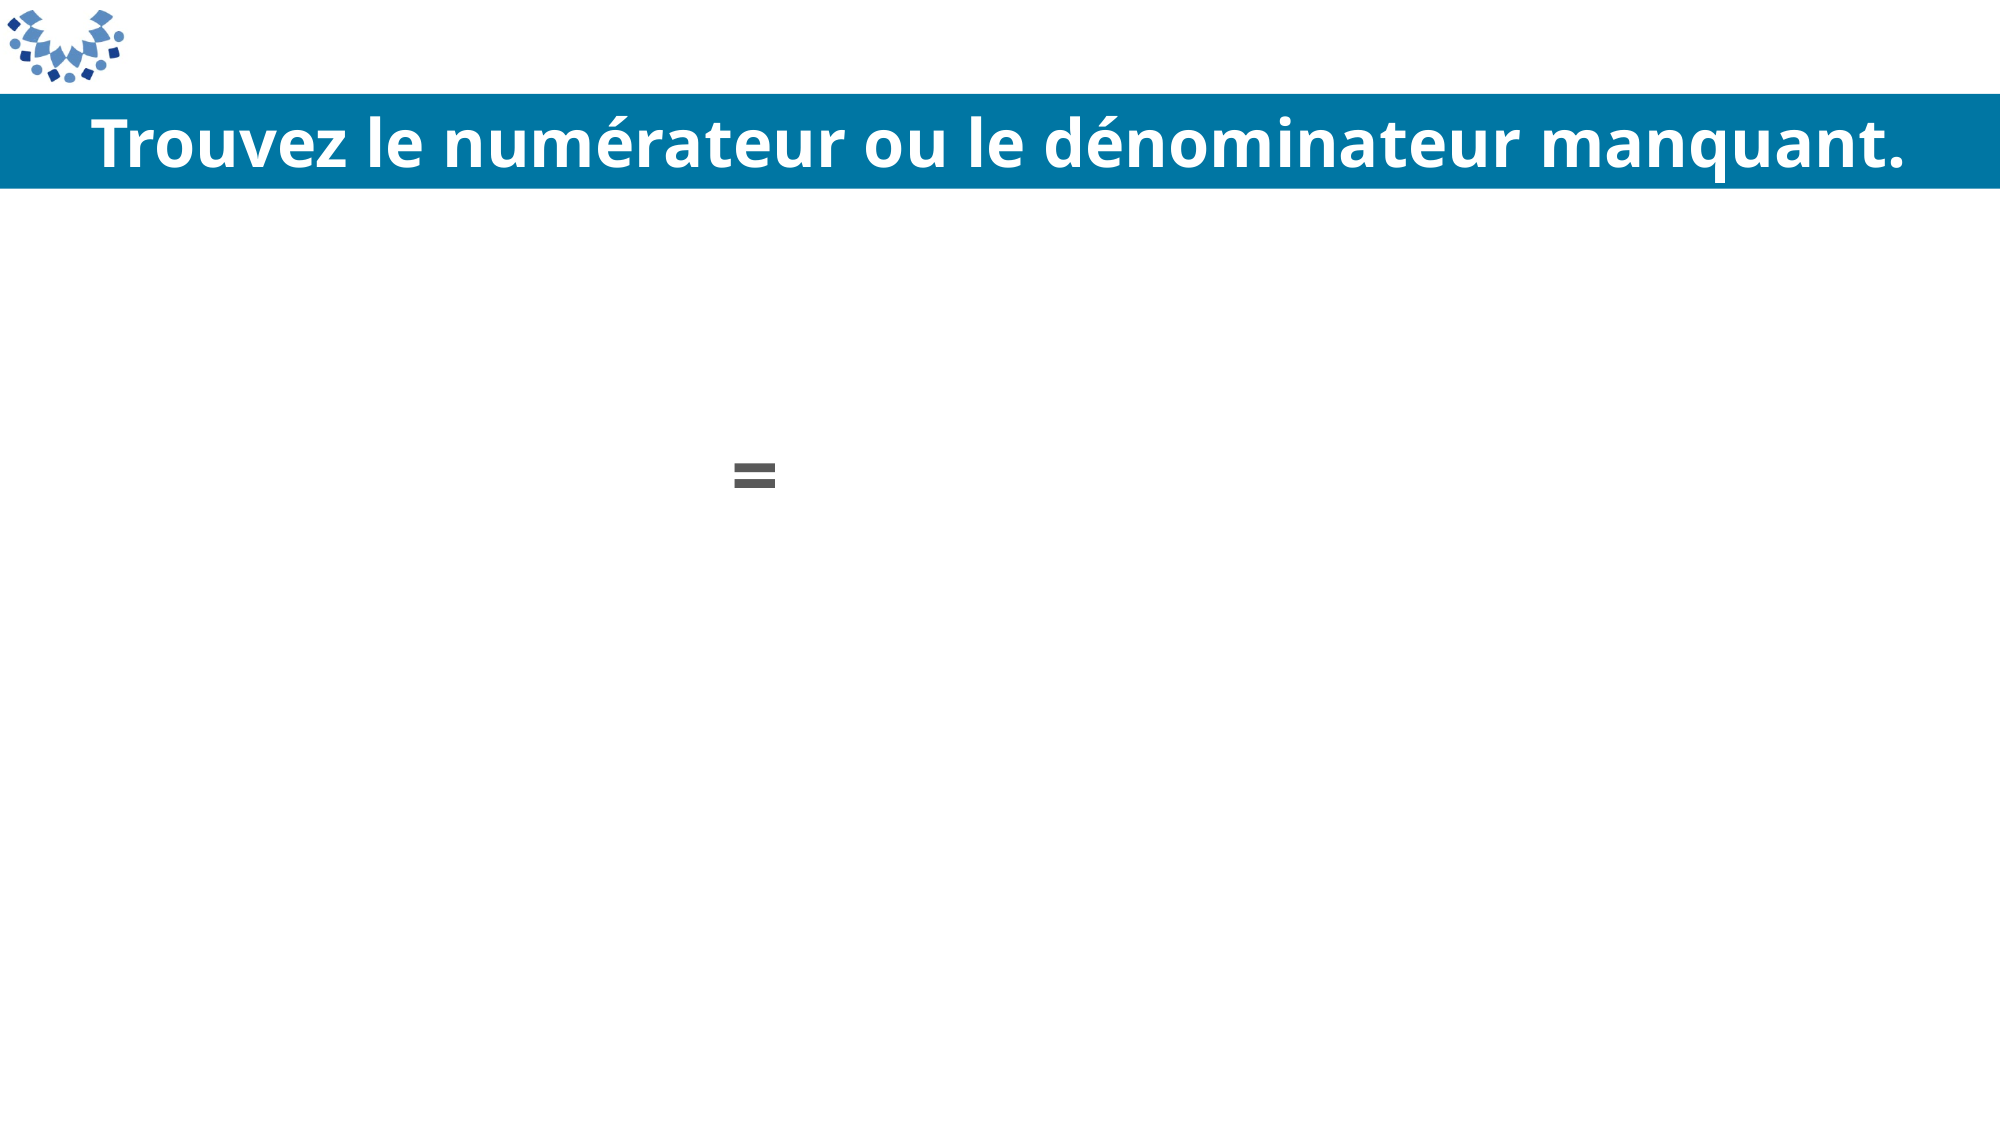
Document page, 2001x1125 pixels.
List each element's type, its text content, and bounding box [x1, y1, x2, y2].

text_box Trouvez le numérateur ou le dénominateur manquant. [0, 93, 2000, 189]
picture [0, 10, 129, 87]
